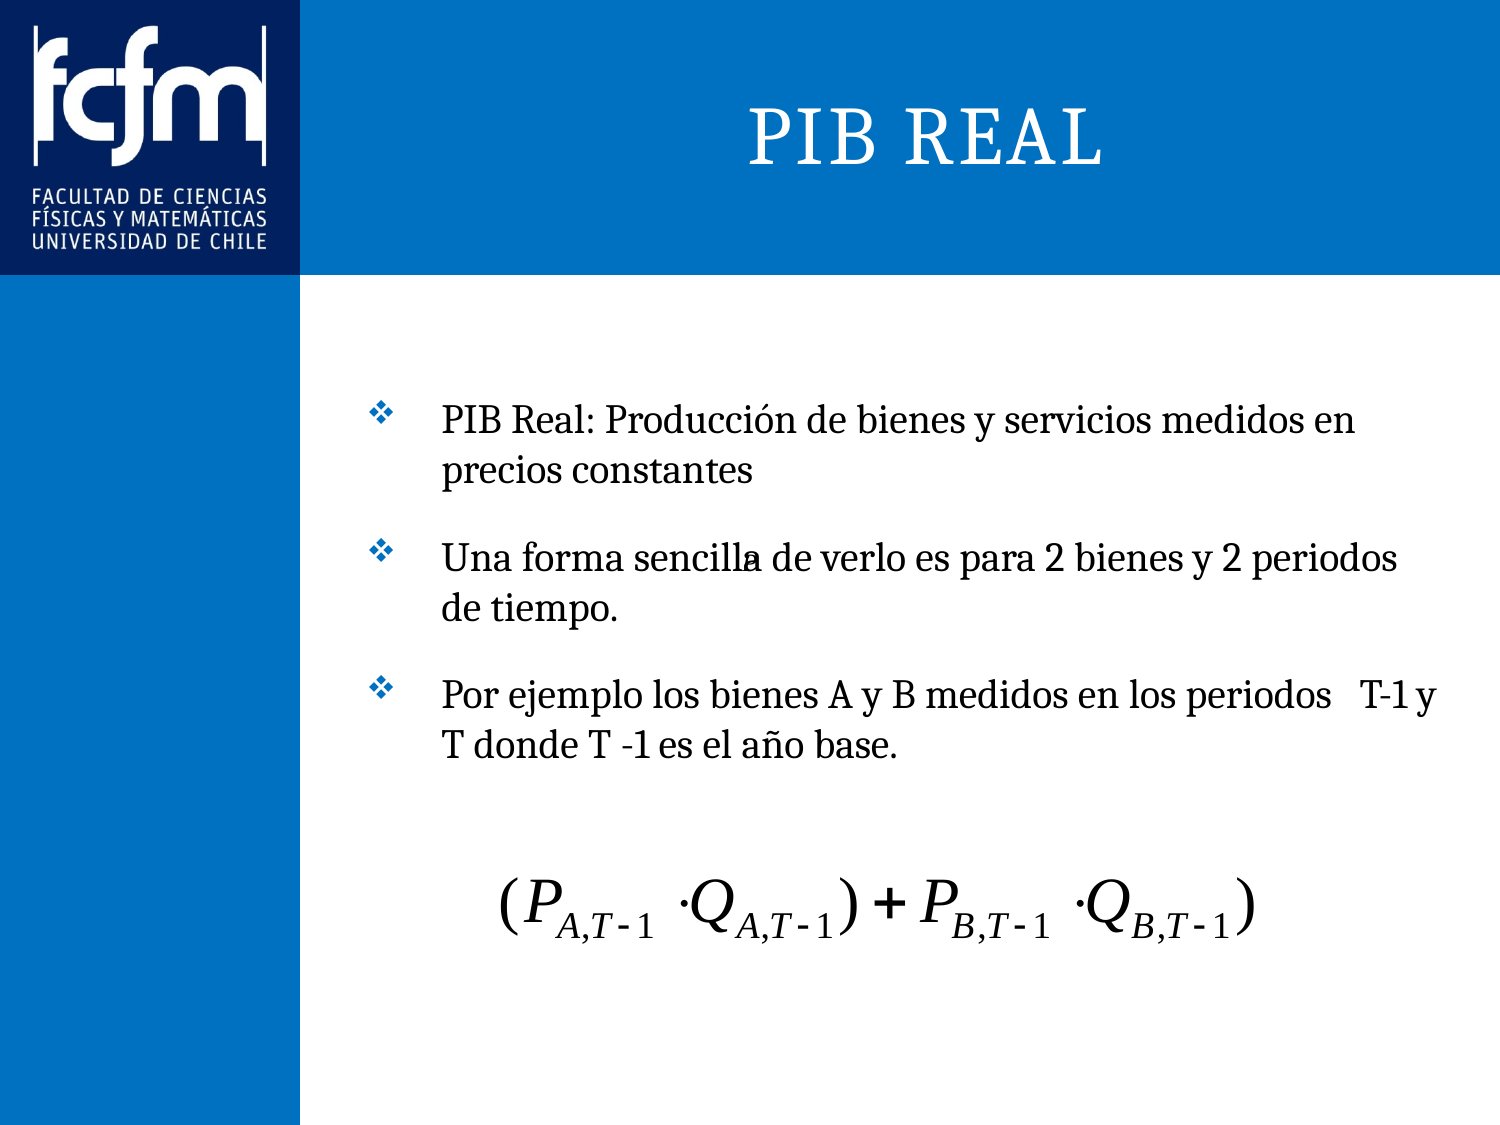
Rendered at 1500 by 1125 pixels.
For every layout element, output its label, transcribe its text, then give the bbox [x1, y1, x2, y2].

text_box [489, 857, 1271, 961]
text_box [737, 548, 763, 577]
picture [29, 18, 272, 254]
list PIB Real: Producción de bienes y servicios medidos en precios constantes Una forma sencilla de verlo es para 2 bienes y 2 periodos de tiempo. Por ejemplo los bienes A y B medidos en los periodos T-1 y T donde T -1 es el año base. [351, 384, 1462, 1015]
title PIB REAL [399, 37, 1425, 225]
